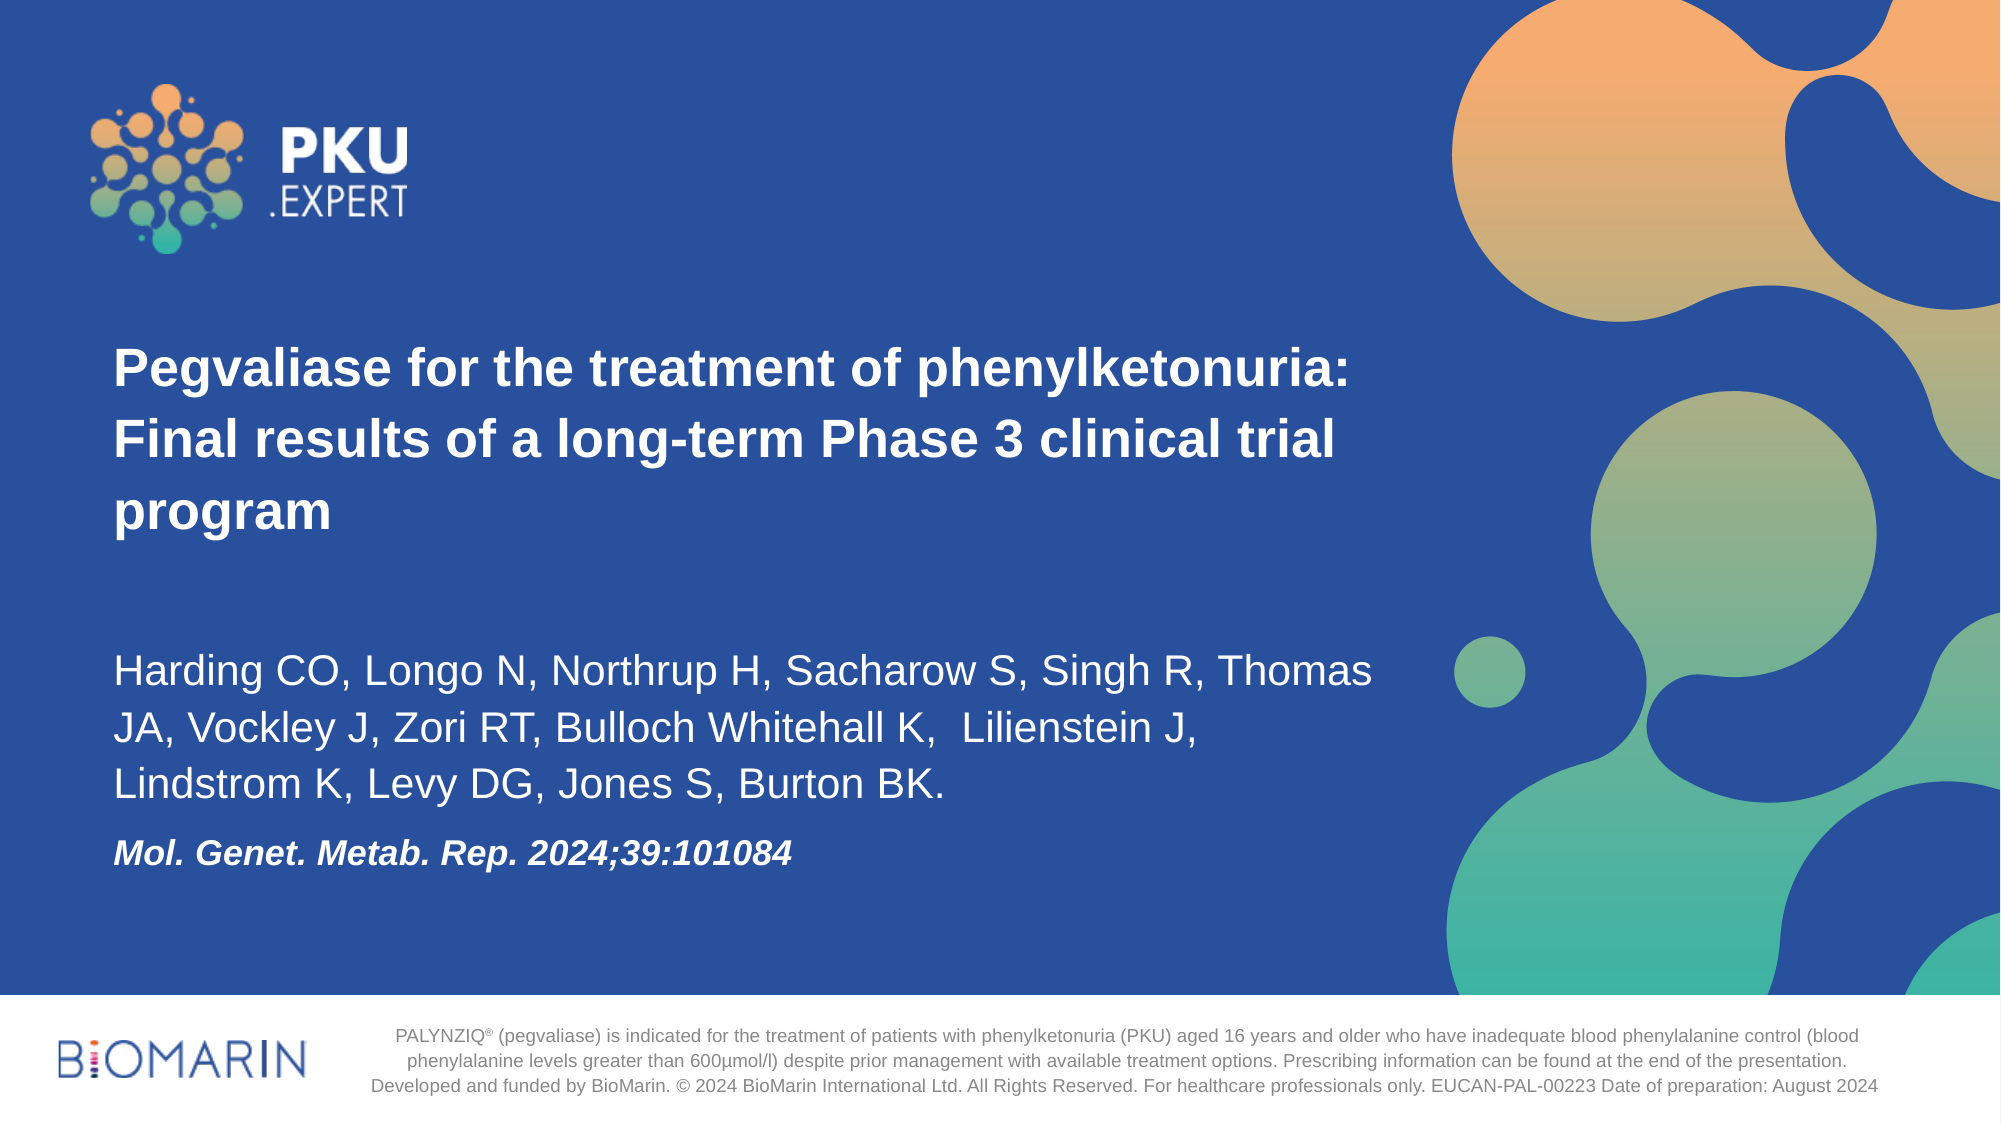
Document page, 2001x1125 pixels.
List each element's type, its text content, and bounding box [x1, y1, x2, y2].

title Pegvaliase for the treatment of phenylketonuria: Final results of a long-term Phase 3 clinical trial program [113, 326, 1396, 542]
picture [0, 0, 2001, 995]
list PALYNZIQ® (pegvaliase) is indicated for the treatment of patients with phenylketonuria (PKU) aged 16 years and older who have inadequate blood phenylalanine control (blood phenylalanine levels greater than 600µmol/l) despite prior management with available treatment options. Prescribing information can be found at the end of the presentation. Developed and funded by BioMarin. © 2024 BioMarin International Ltd. All Rights Reserved. For healthcare professionals only. EUCAN-PAL-00223 Date of preparation: August 2024 [366, 1040, 1887, 1078]
subtitle Harding CO, Longo N, Northrup H, Sacharow S, Singh R, Thomas JA, Vockley J, Zori RT, Bulloch Whitehall K, Lilienstein J, Lindstrom K, Levy DG, Jones S, Burton BK. Mol. Genet. Metab. Rep. 2024;39:101084 [113, 637, 1396, 873]
